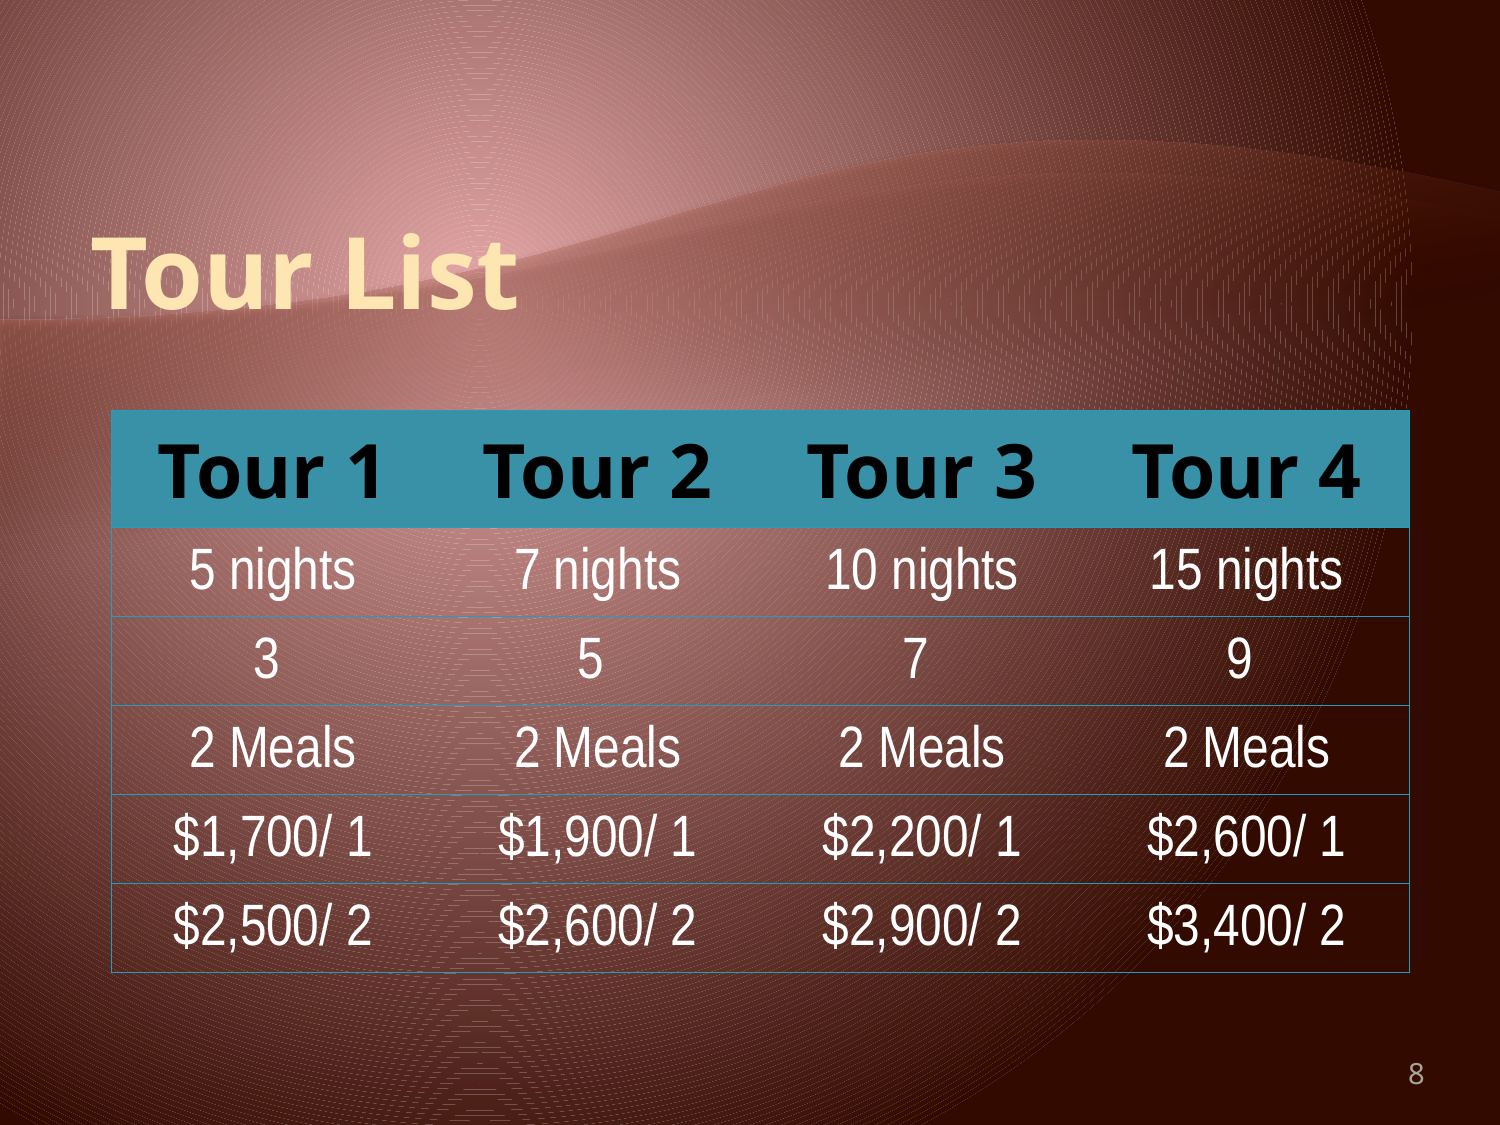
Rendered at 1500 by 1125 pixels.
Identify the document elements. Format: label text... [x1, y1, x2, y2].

table_header Tour 1 [112, 411, 435, 527]
table_cell 2 Meals [1084, 706, 1409, 794]
table_cell $2,600/ 1 [1084, 795, 1409, 883]
table_cell 2 Meals [435, 706, 760, 794]
table_cell $3,400/ 2 [1084, 884, 1409, 972]
table_cell 3 [112, 617, 435, 705]
table_cell 10 nights [760, 528, 1084, 616]
table_cell 2 Meals [112, 706, 435, 794]
table_cell 7 [760, 617, 1084, 705]
table_header Tour 4 [1084, 411, 1409, 527]
table_cell 2 Meals [760, 706, 1084, 794]
table_cell $1,900/ 1 [435, 795, 760, 883]
table_header Tour 3 [760, 411, 1084, 527]
table_cell 9 [1084, 617, 1409, 705]
table_cell $1,700/ 1 [112, 795, 435, 883]
table_cell 5 [435, 617, 760, 705]
table_cell $2,600/ 2 [435, 884, 760, 972]
table_cell $2,500/ 2 [112, 884, 435, 972]
title Tour List [75, 149, 1425, 338]
table_cell 7 nights [435, 528, 760, 616]
table_header Tour 2 [435, 411, 760, 527]
table_cell $2,900/ 2 [760, 884, 1084, 972]
table_cell $2,200/ 1 [760, 795, 1084, 883]
table_cell 5 nights [112, 528, 435, 616]
table_cell 15 nights [1084, 528, 1409, 616]
slide_number 8 [1337, 1042, 1425, 1103]
